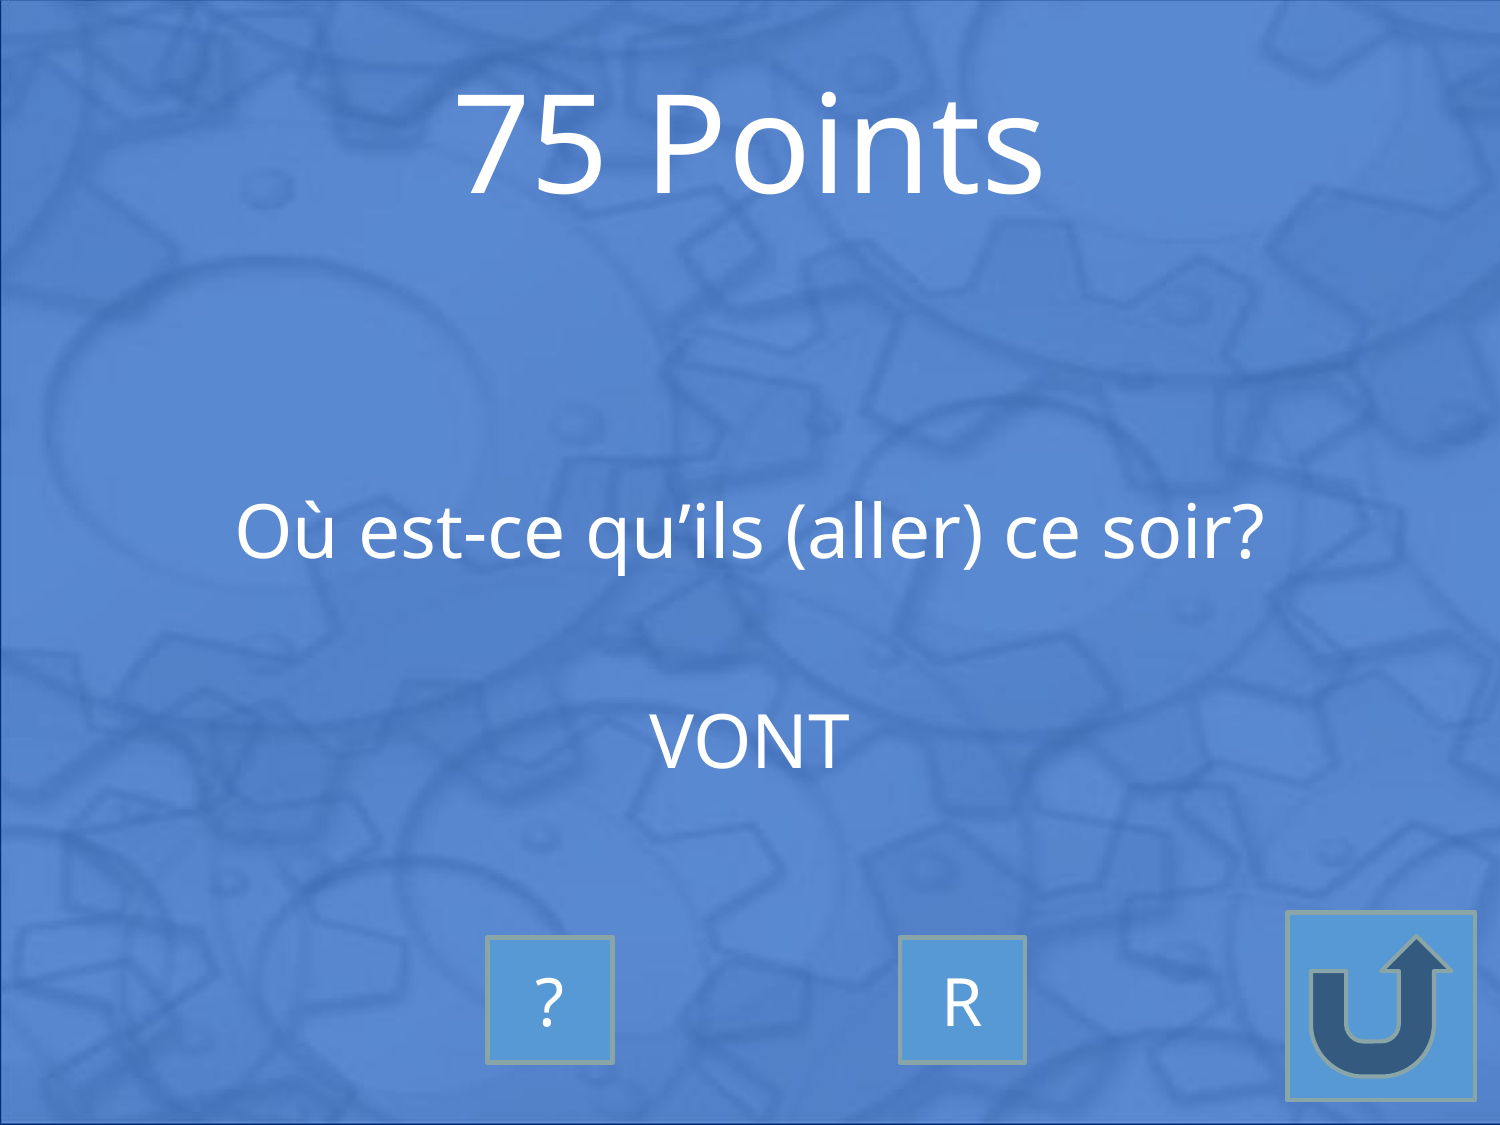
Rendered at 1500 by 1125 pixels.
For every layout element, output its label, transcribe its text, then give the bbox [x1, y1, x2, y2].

text_box ? [485, 935, 615, 1065]
list Où est-ce qu’ils (aller) ce soir? VONT [74, 262, 1426, 1006]
picture [0, 0, 1500, 1125]
text_box R [898, 935, 1027, 1065]
title 75 Points [74, 44, 1426, 233]
text_box [1285, 910, 1477, 1102]
